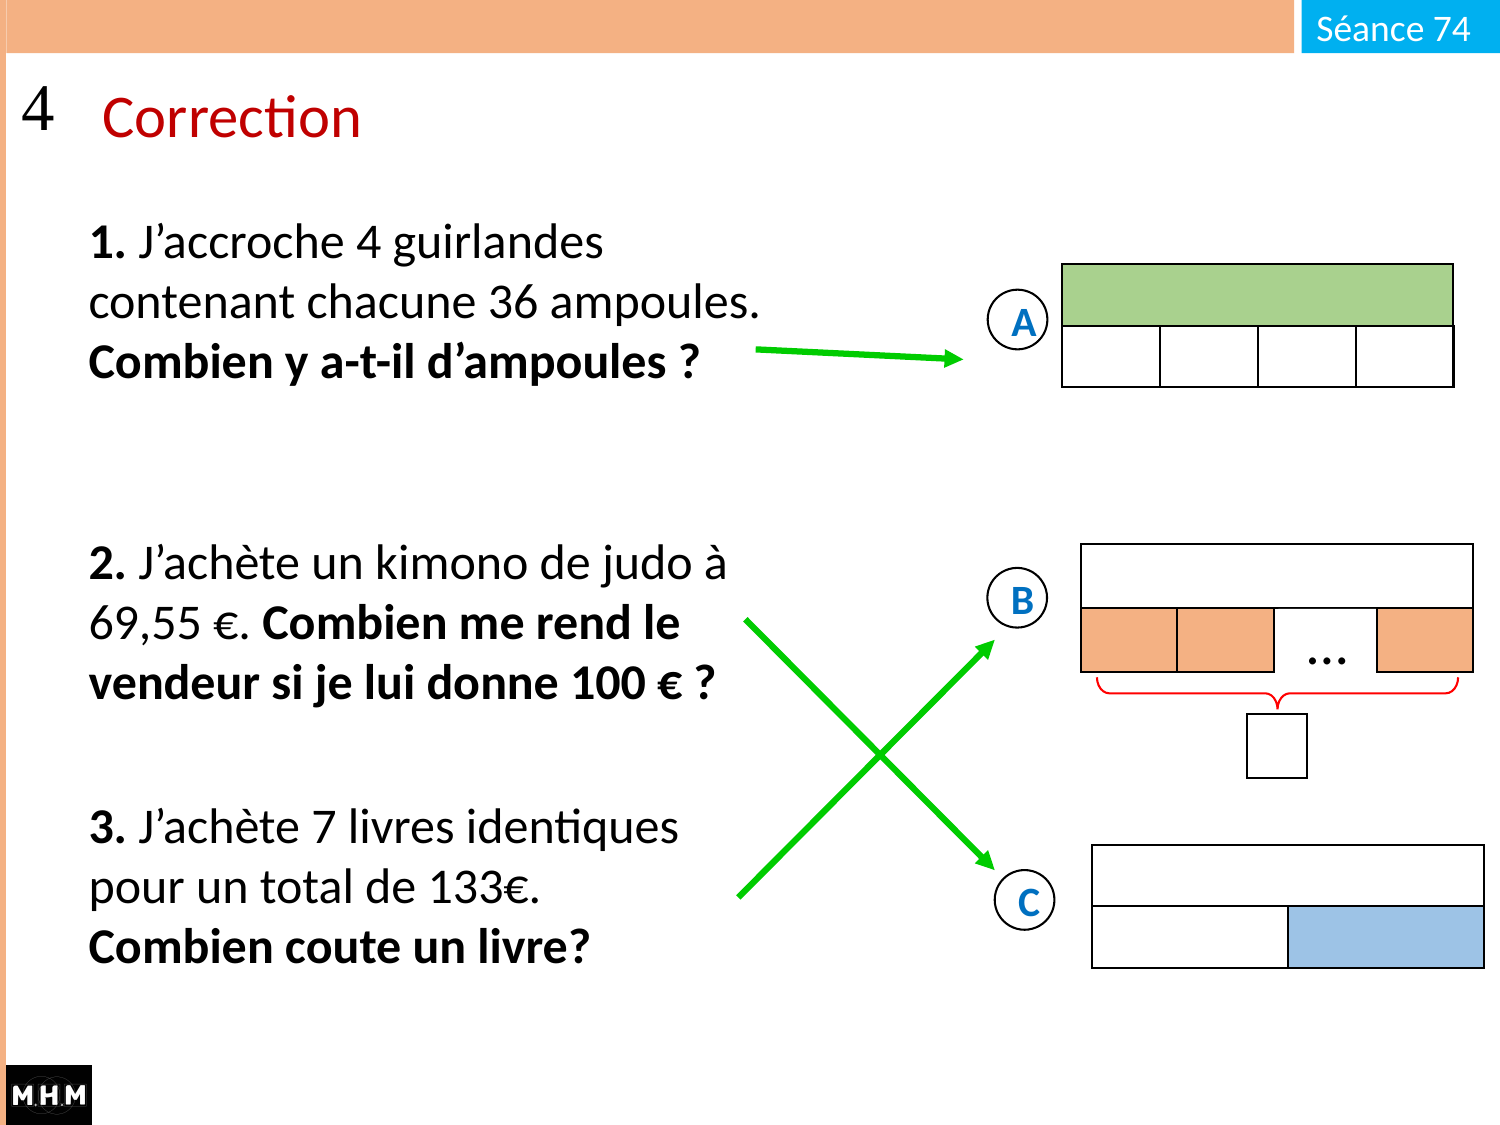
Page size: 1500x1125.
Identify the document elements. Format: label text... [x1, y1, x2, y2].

text_box 3. J’achète 7 livres identiques pour un total de 133€. Combien coute un livre? [73, 786, 784, 981]
title Correction [87, 32, 1382, 158]
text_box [1091, 844, 1484, 968]
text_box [755, 349, 964, 360]
text_box A [986, 288, 1049, 351]
picture [6, 1065, 92, 1125]
text_box C [993, 869, 1056, 931]
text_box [1081, 544, 1474, 778]
text_box B [986, 566, 1049, 629]
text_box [745, 620, 995, 871]
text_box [1061, 264, 1454, 388]
text_box 2. J’achète un kimono de judo à 69,55 €. Combien me rend le vendeur si je lui donne 100 € ? [73, 521, 746, 717]
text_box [738, 639, 995, 898]
text_box 1. J’accroche 4 guirlandes contenant chacune 36 ampoules. Combien y a-t-il d’ampoules ? [73, 200, 797, 396]
